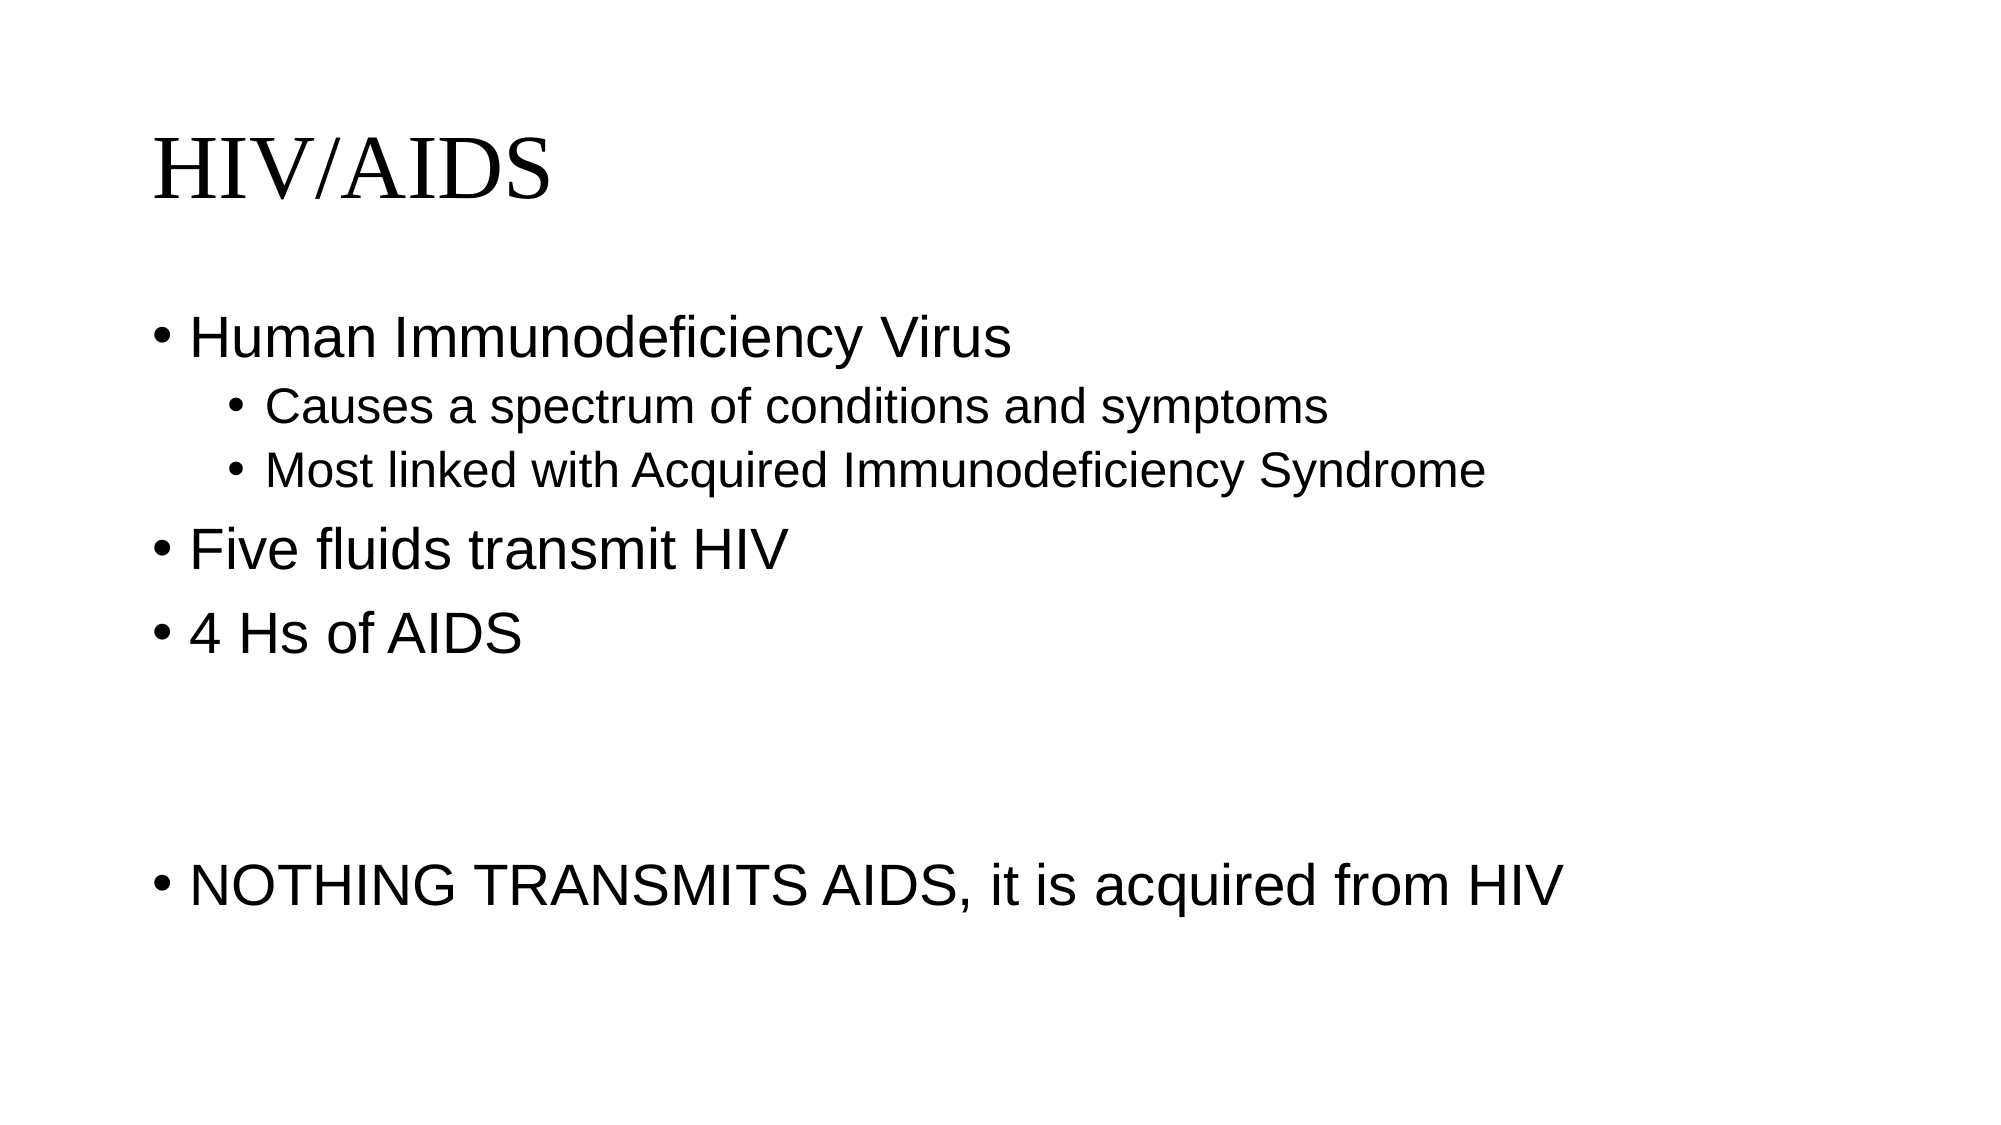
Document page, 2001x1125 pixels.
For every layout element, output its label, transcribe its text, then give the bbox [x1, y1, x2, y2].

list Human Immunodeficiency Virus Causes a spectrum of conditions and symptoms Most linked with Acquired Immunodeficiency Syndrome Five fluids transmit HIV 4 Hs of AIDS NOTHING TRANSMITS AIDS, it is acquired from HIV [137, 299, 1863, 1014]
title HIV/AIDS [137, 59, 1863, 278]
